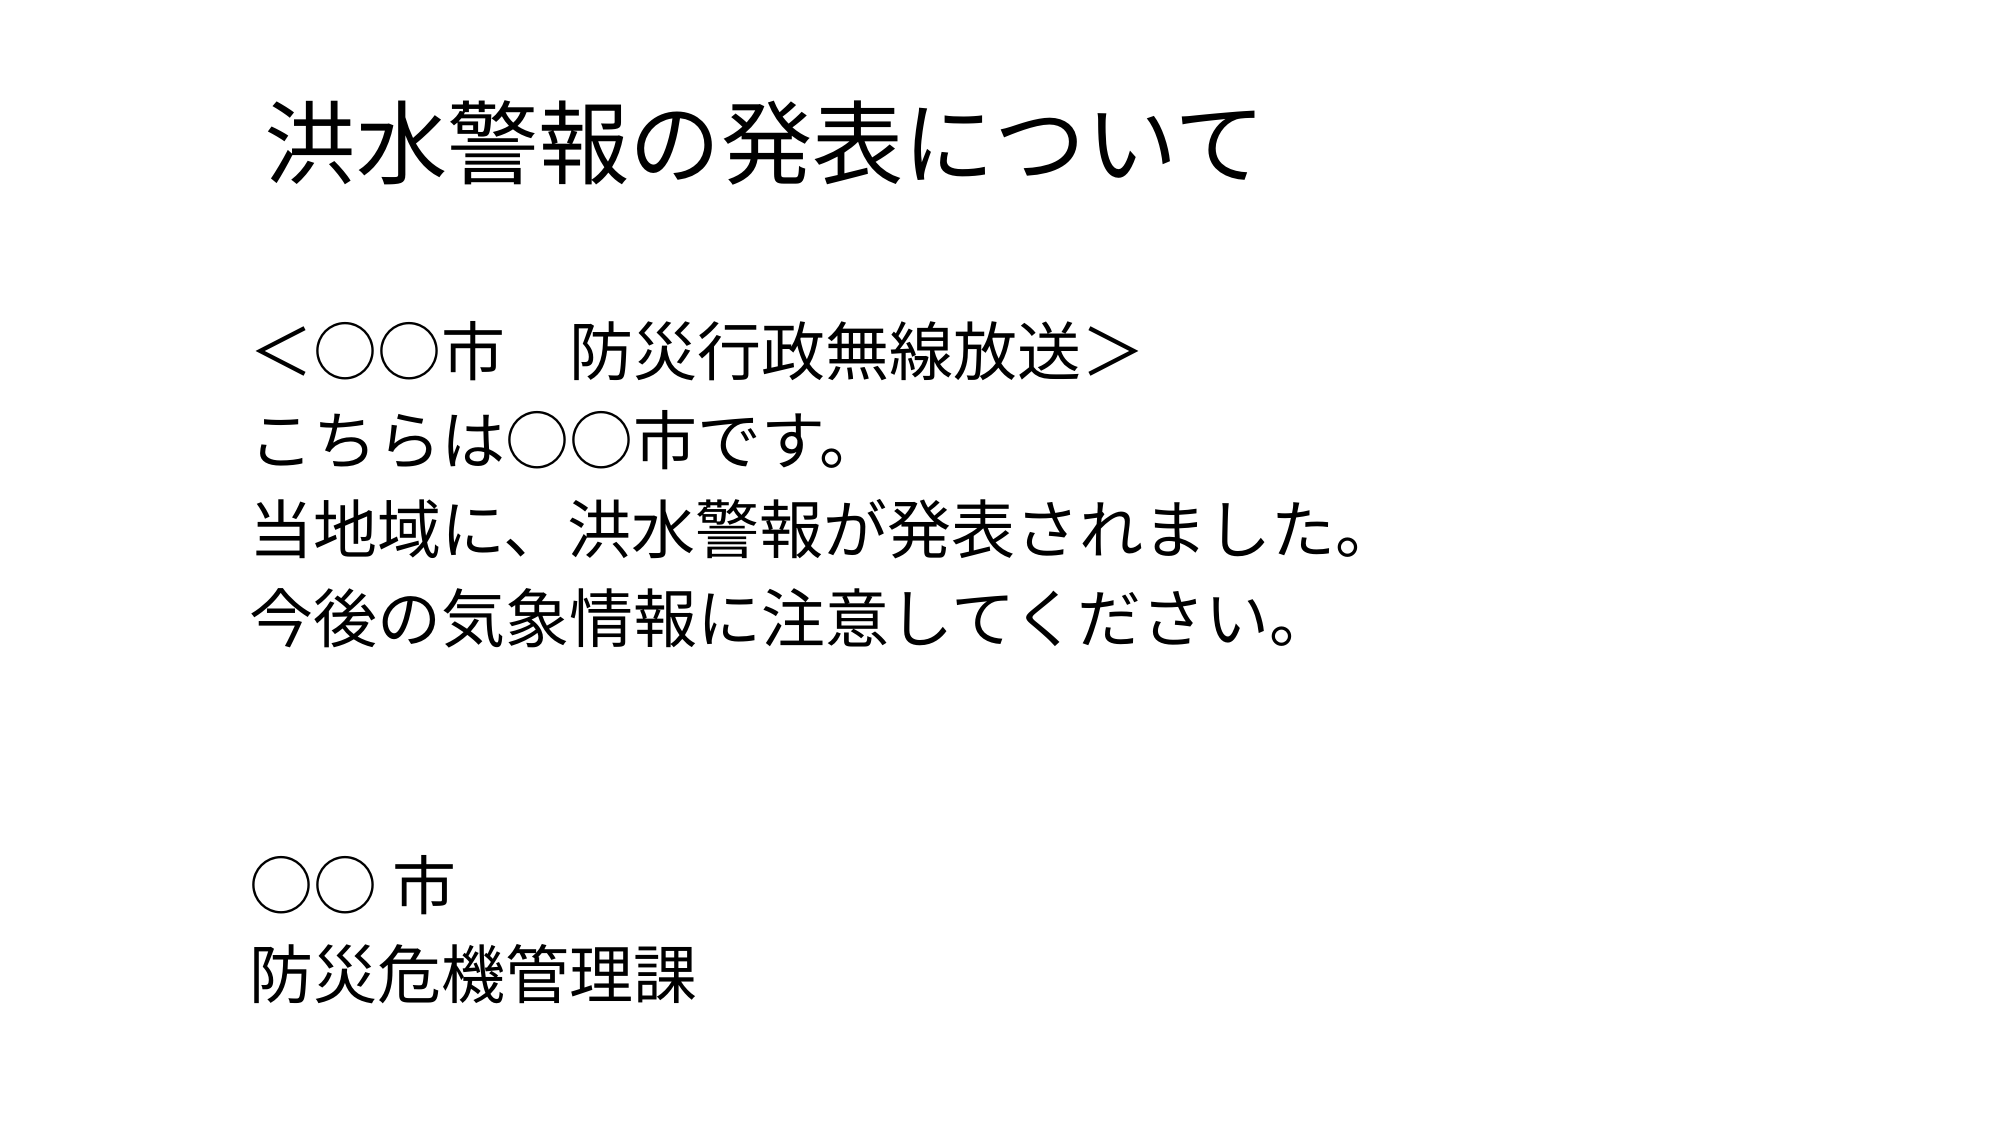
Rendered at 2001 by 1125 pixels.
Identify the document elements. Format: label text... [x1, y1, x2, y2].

title 洪水警報の発表について [249, 90, 1750, 205]
subtitle ＜○○市 防災行政無線放送＞ こちらは○○市です。 当地域に、洪水警報が発表されました。 今後の気象情報に注意してください。 ○○市 防災危機管理課 [234, 312, 1735, 1022]
